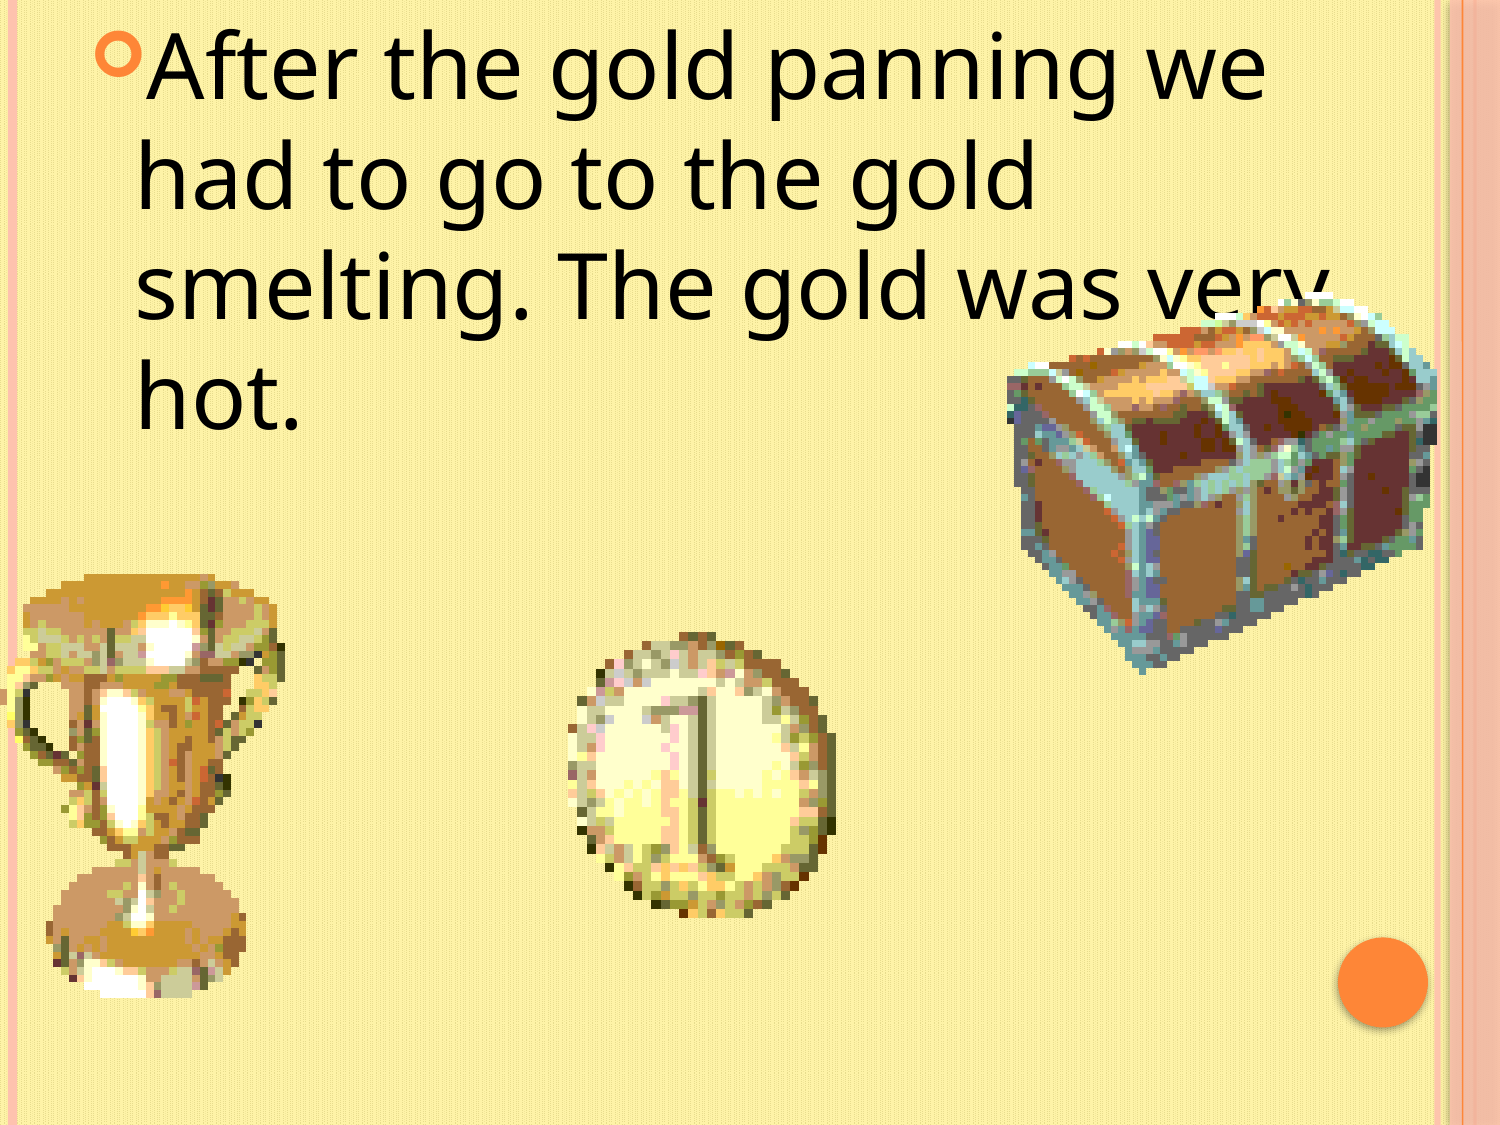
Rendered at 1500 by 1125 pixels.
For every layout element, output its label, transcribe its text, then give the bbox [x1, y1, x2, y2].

picture [944, 140, 1500, 696]
picture [550, 632, 846, 928]
picture [0, 573, 294, 1007]
list After the gold panning we had to go to the gold smelting. The gold was very hot. [75, 0, 1425, 1067]
